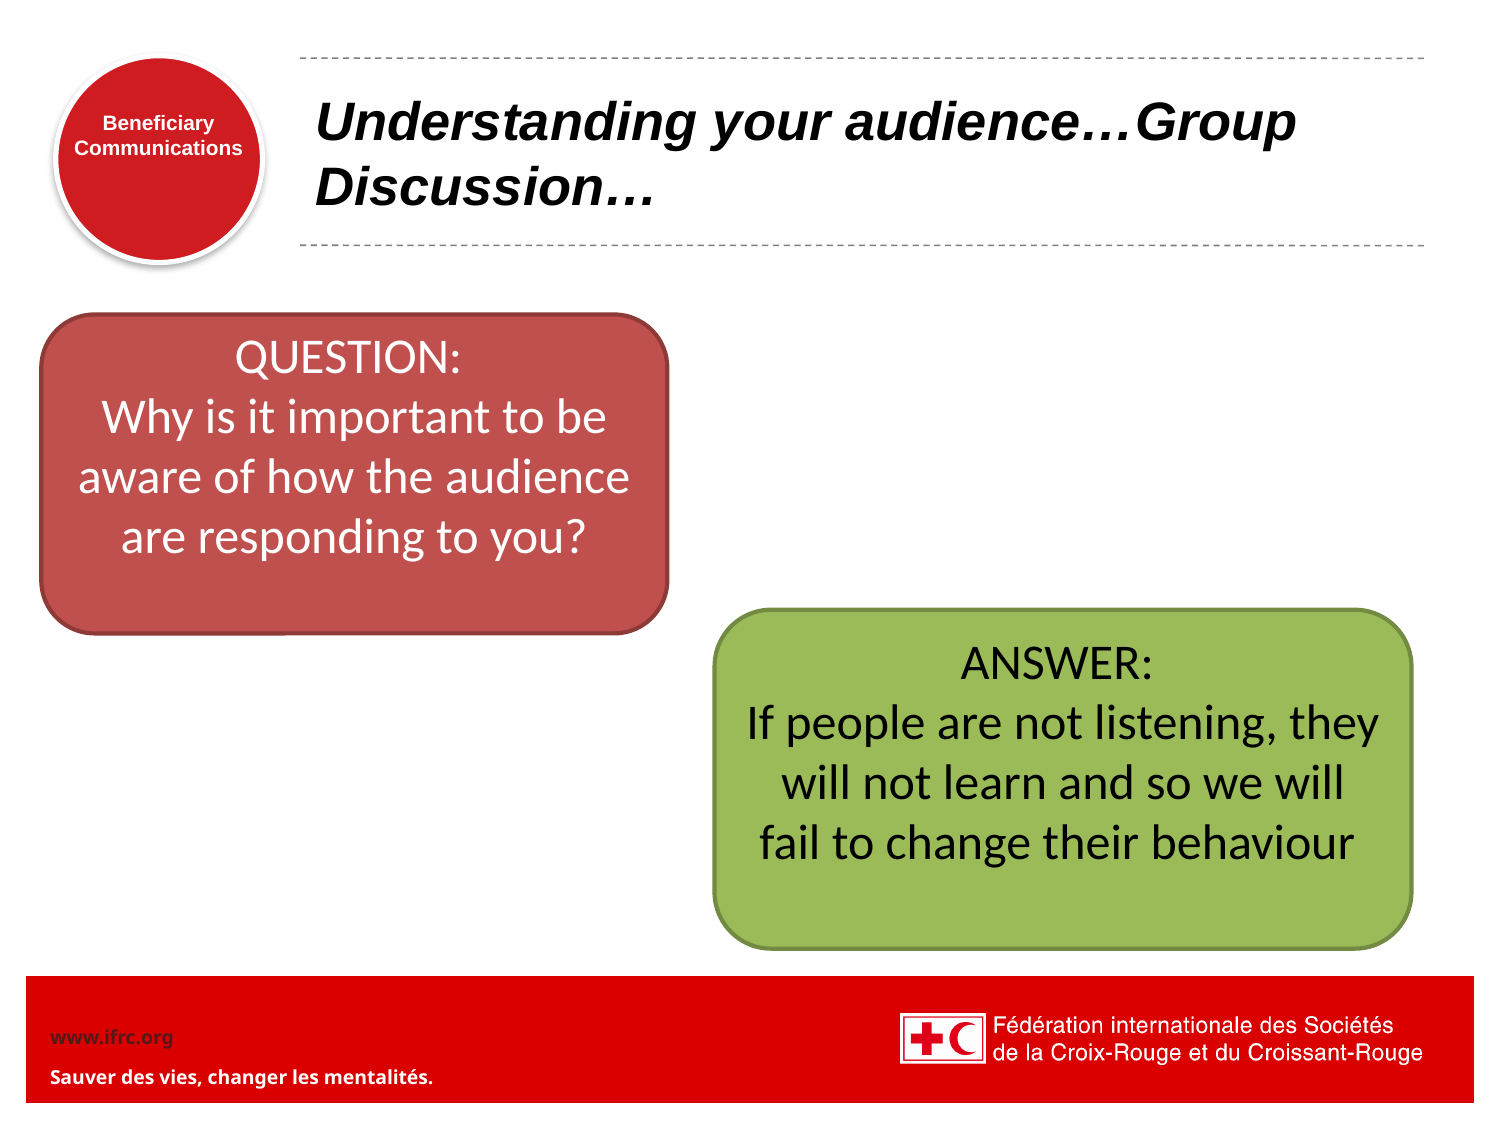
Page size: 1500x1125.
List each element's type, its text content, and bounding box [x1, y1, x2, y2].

title Understanding your audience…Group Discussion… [299, 57, 1426, 246]
text_box ANSWER: If people are not listening, they will not learn and so we will fail to change their behaviour [712, 607, 1414, 951]
text_box QUESTION: Why is it important to be aware of how the audience are responding to you? [39, 312, 670, 636]
picture [900, 1013, 1422, 1065]
